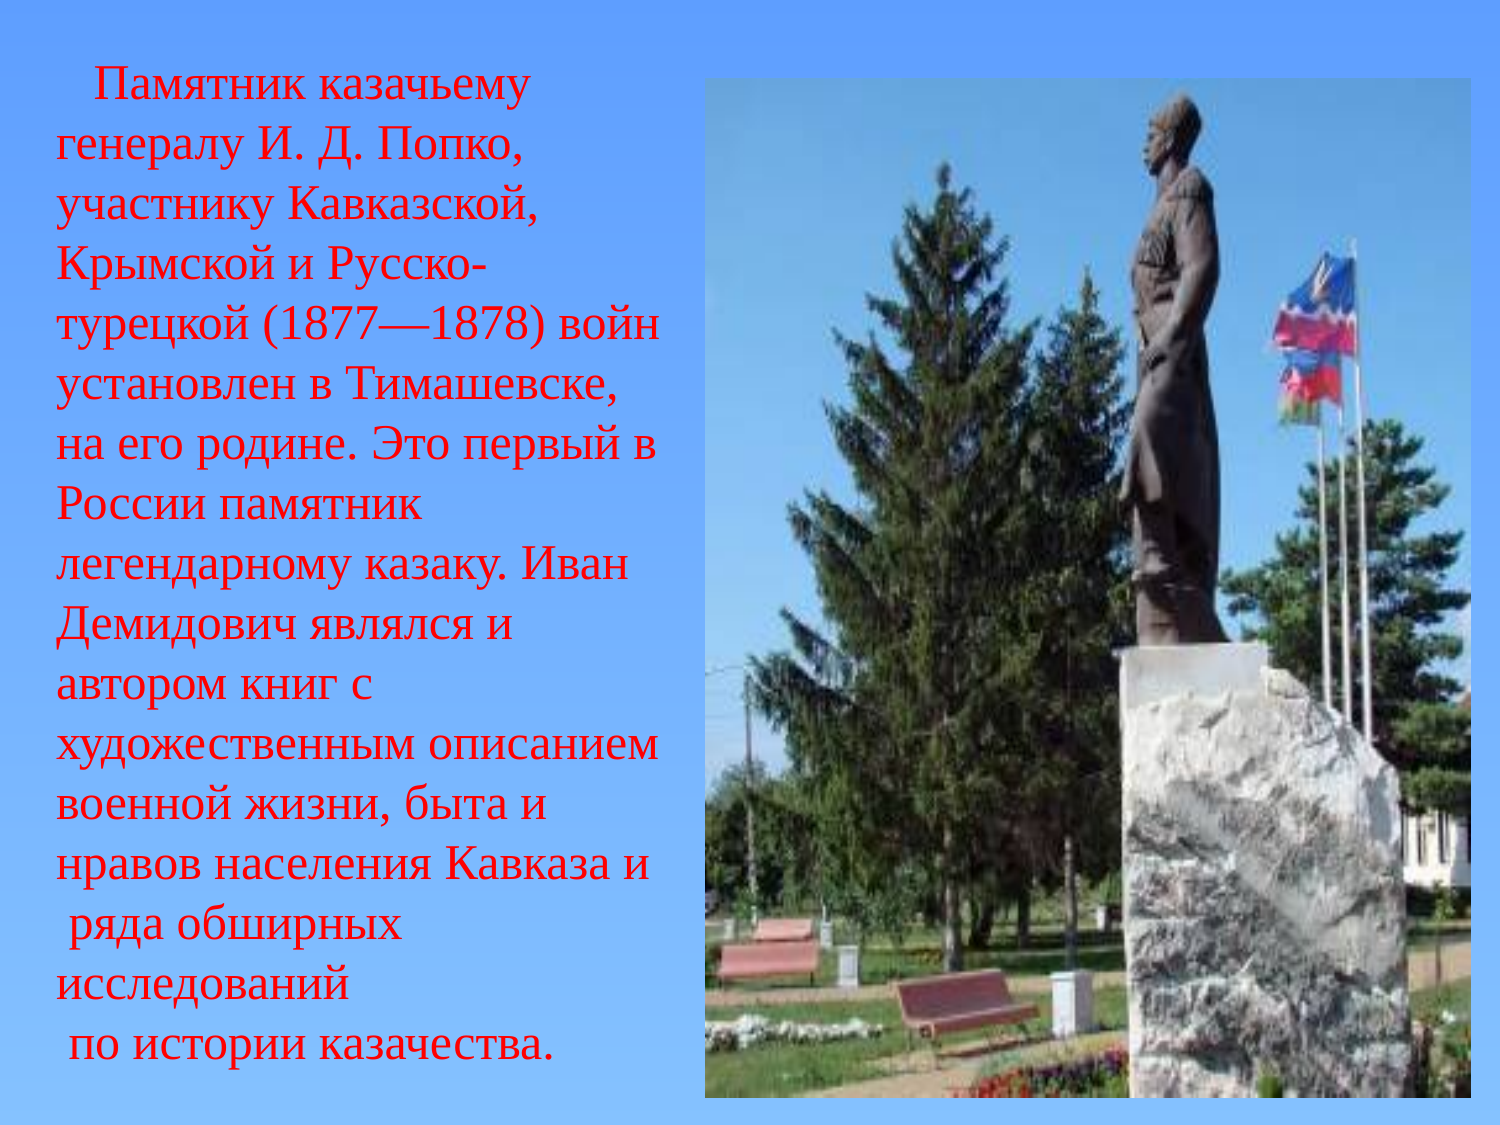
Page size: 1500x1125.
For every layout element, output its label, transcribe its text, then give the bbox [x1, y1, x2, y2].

picture [704, 77, 1471, 1098]
text_box Памятник казачьему генералу И. Д. Попко, участнику Кавказской, Крымской и Русско-турецкой (1877—1878) войн установлен в Тимашевске, на его родине. Это первый в России памятник легендарному казаку. Иван Демидович являлся и автором книг с художественным описанием военной жизни, быта и нравов населения Кавказа и ряда обширных исследований по истории казачества. [41, 42, 691, 1078]
